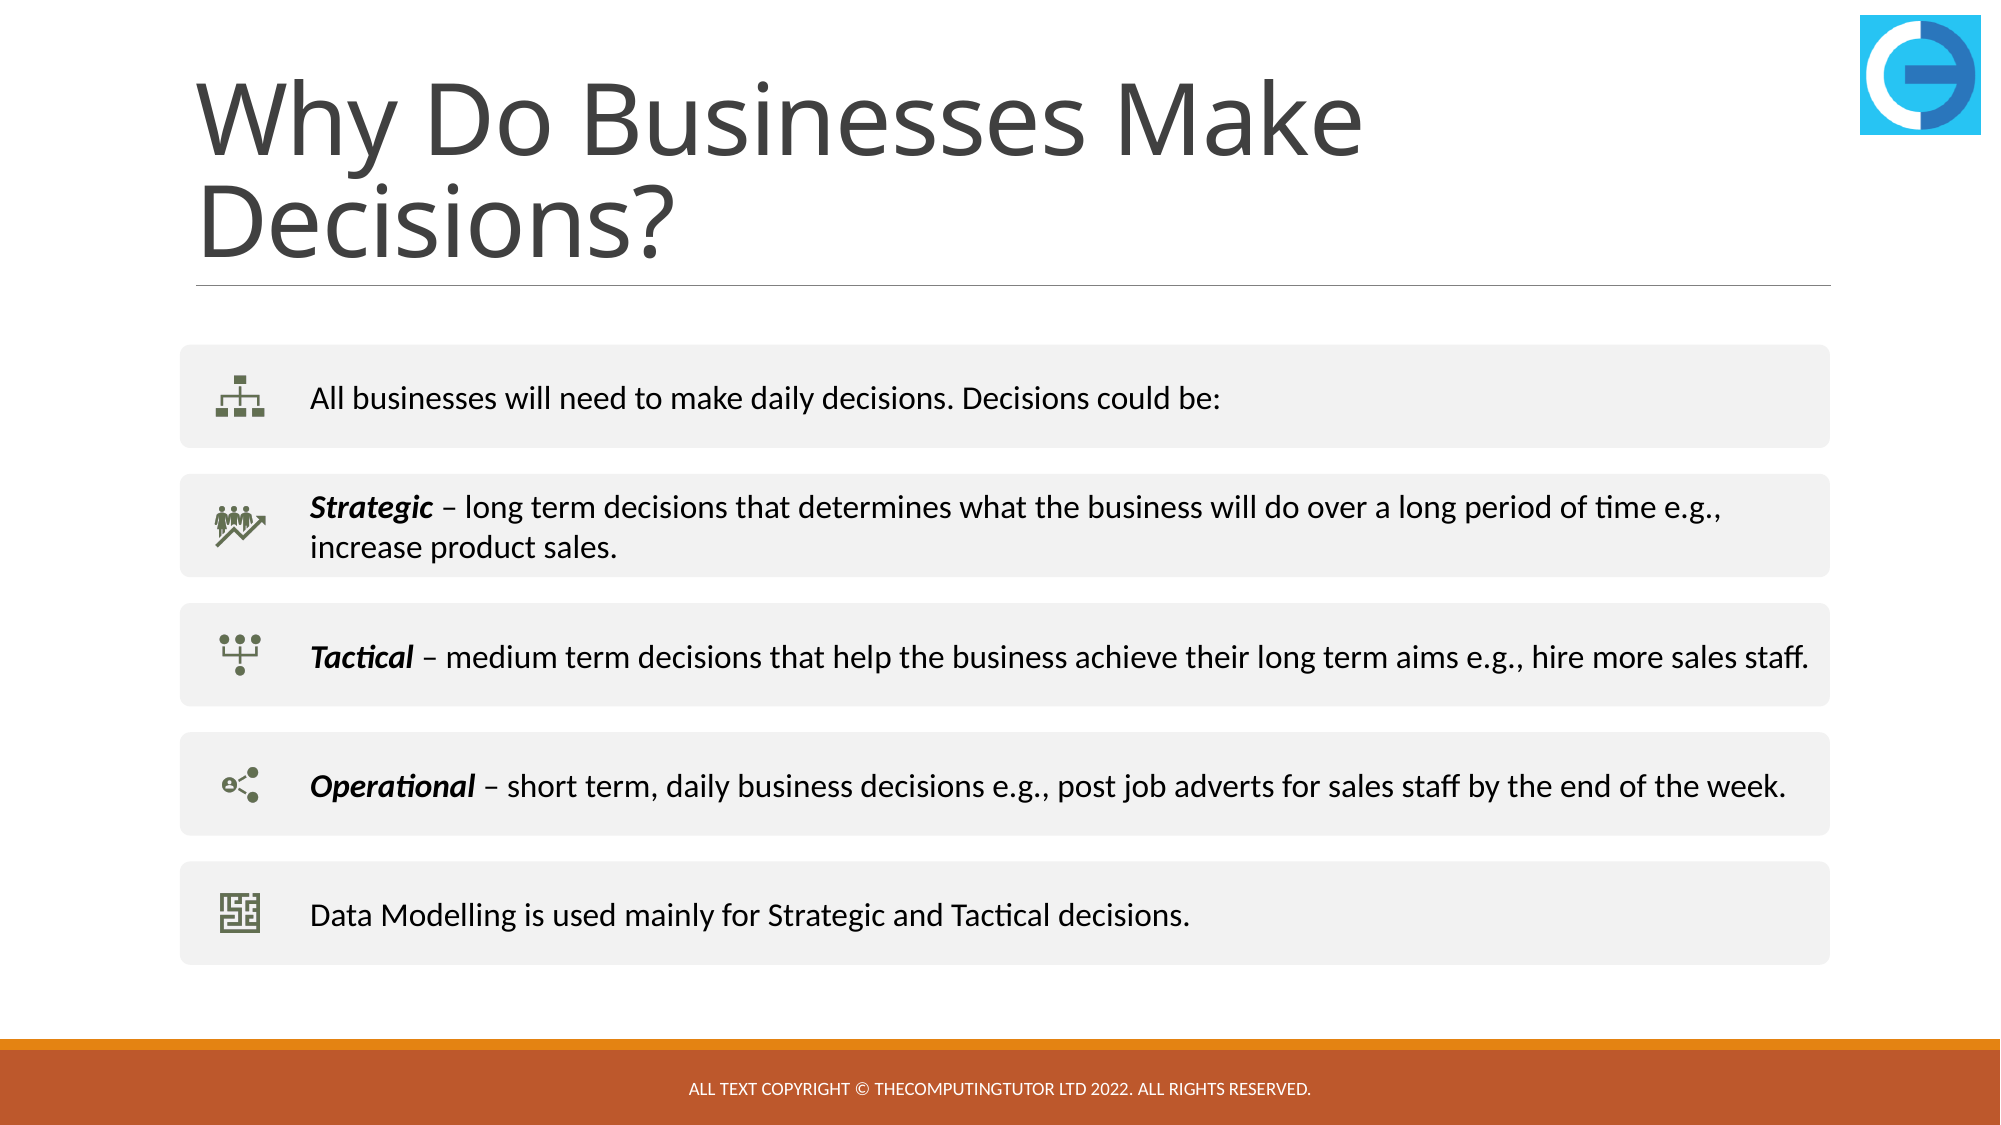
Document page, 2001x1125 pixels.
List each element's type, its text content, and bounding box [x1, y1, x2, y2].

footer All text copyright © TheComputingTutor Ltd 2022. All rights Reserved. [604, 1059, 1396, 1120]
picture [1860, 15, 1981, 135]
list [179, 343, 1831, 966]
title Why Do Businesses Make Decisions? [180, 47, 1830, 285]
